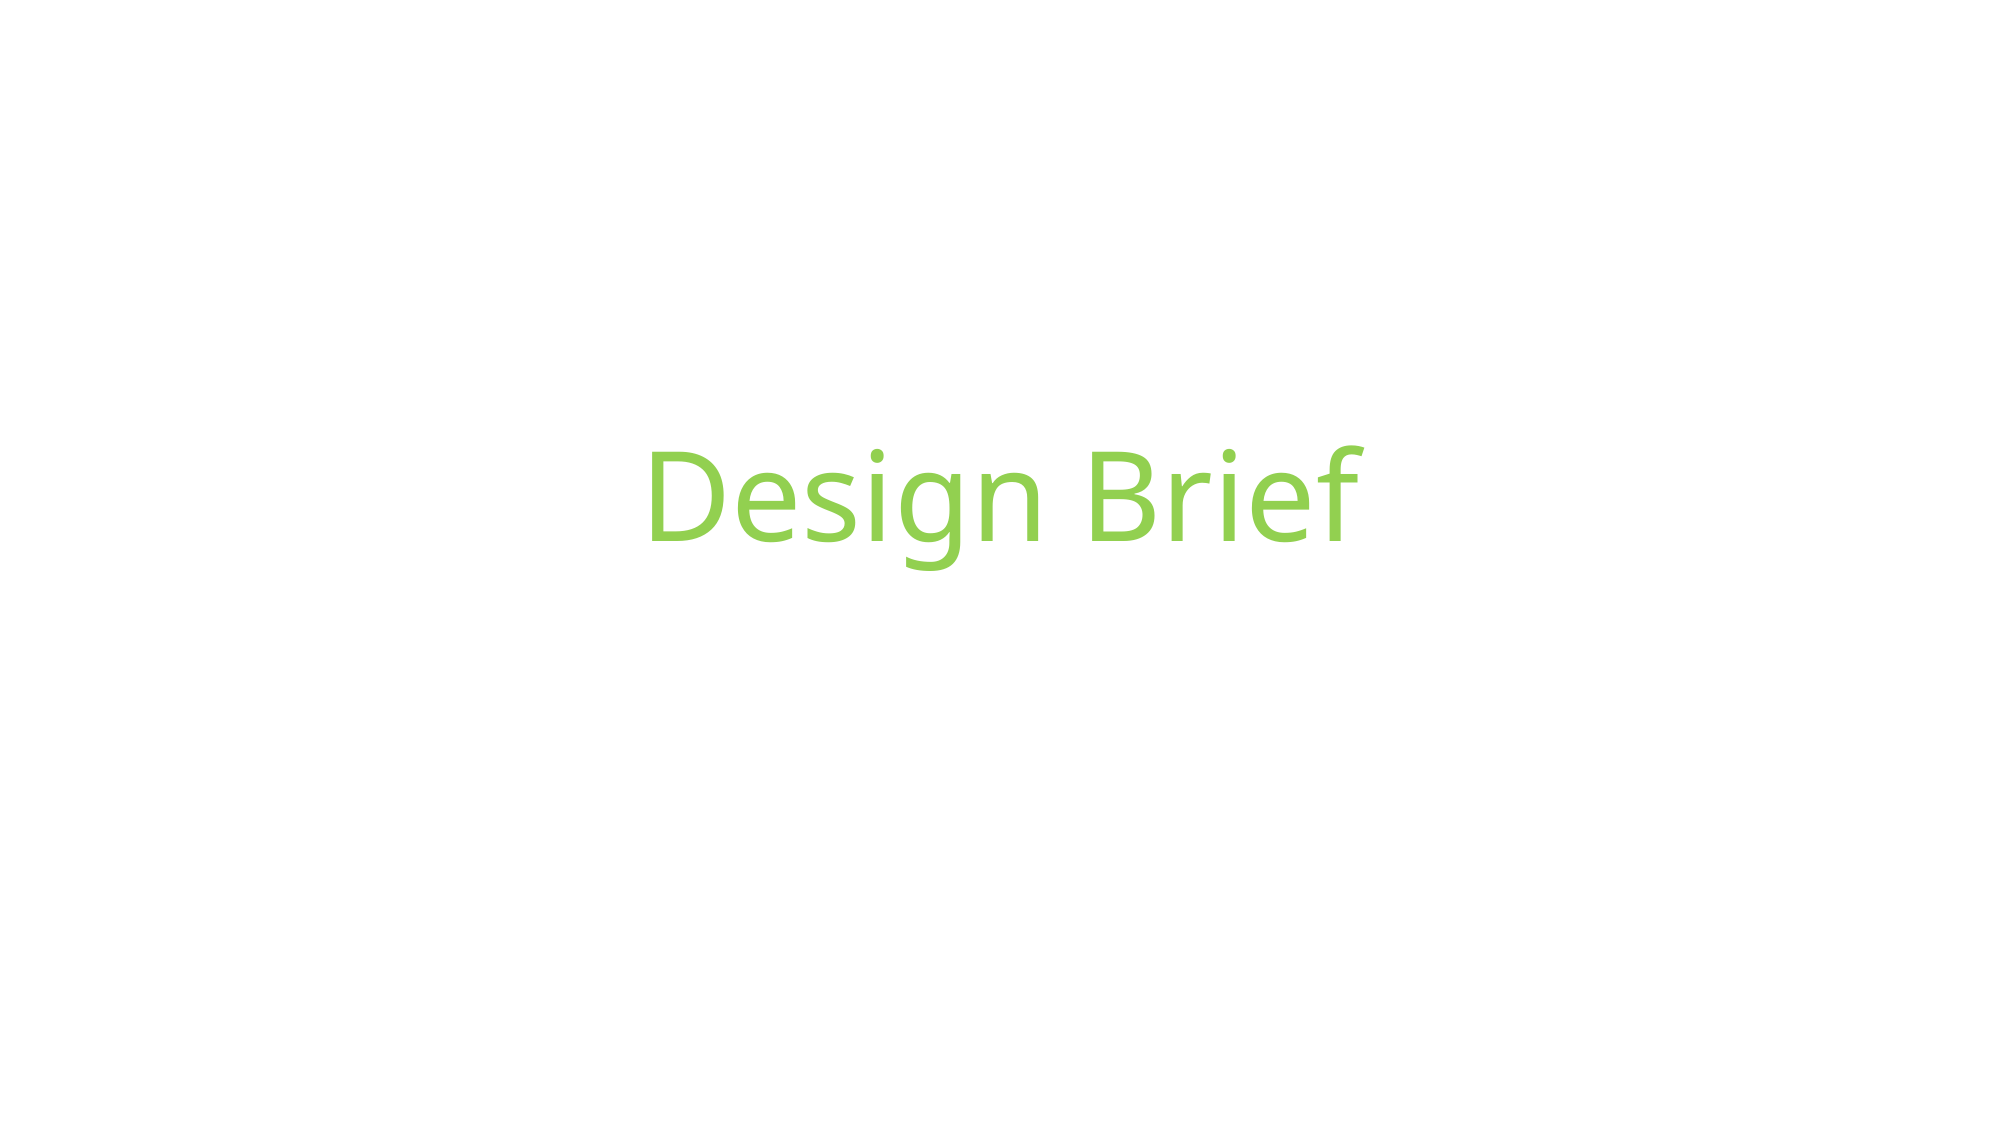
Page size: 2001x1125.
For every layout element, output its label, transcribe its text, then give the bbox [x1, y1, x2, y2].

title Design Brief [249, 184, 1750, 576]
